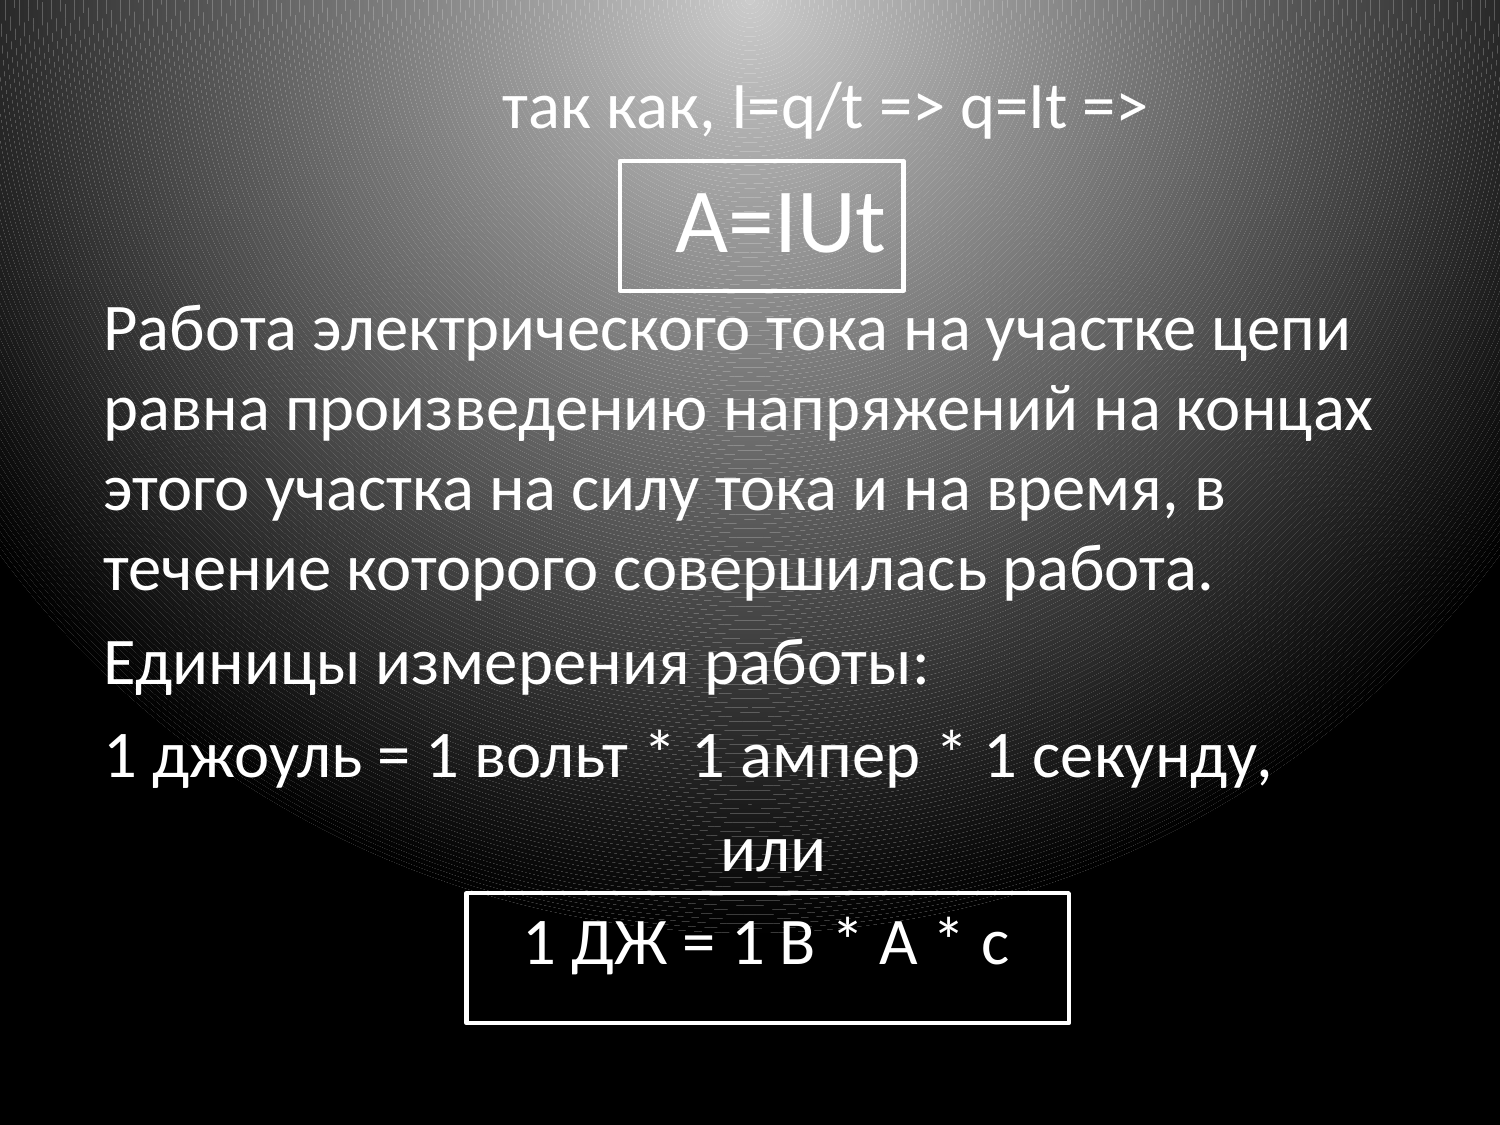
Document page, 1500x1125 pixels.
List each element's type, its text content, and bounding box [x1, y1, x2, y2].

list так как, I=q/t => q=It => A=IUt Работа электрического тока на участке цепи равна произведению напряжений на концах этого участка на силу тока и на время, в течение которого совершилась работа. Единицы измерения работы: 1 джоуль = 1 вольт * 1 ампер * 1 секунду, или 1 ДЖ = 1 В * А * с [88, 54, 1459, 1083]
text_box [464, 891, 1071, 1025]
text_box [618, 159, 906, 293]
